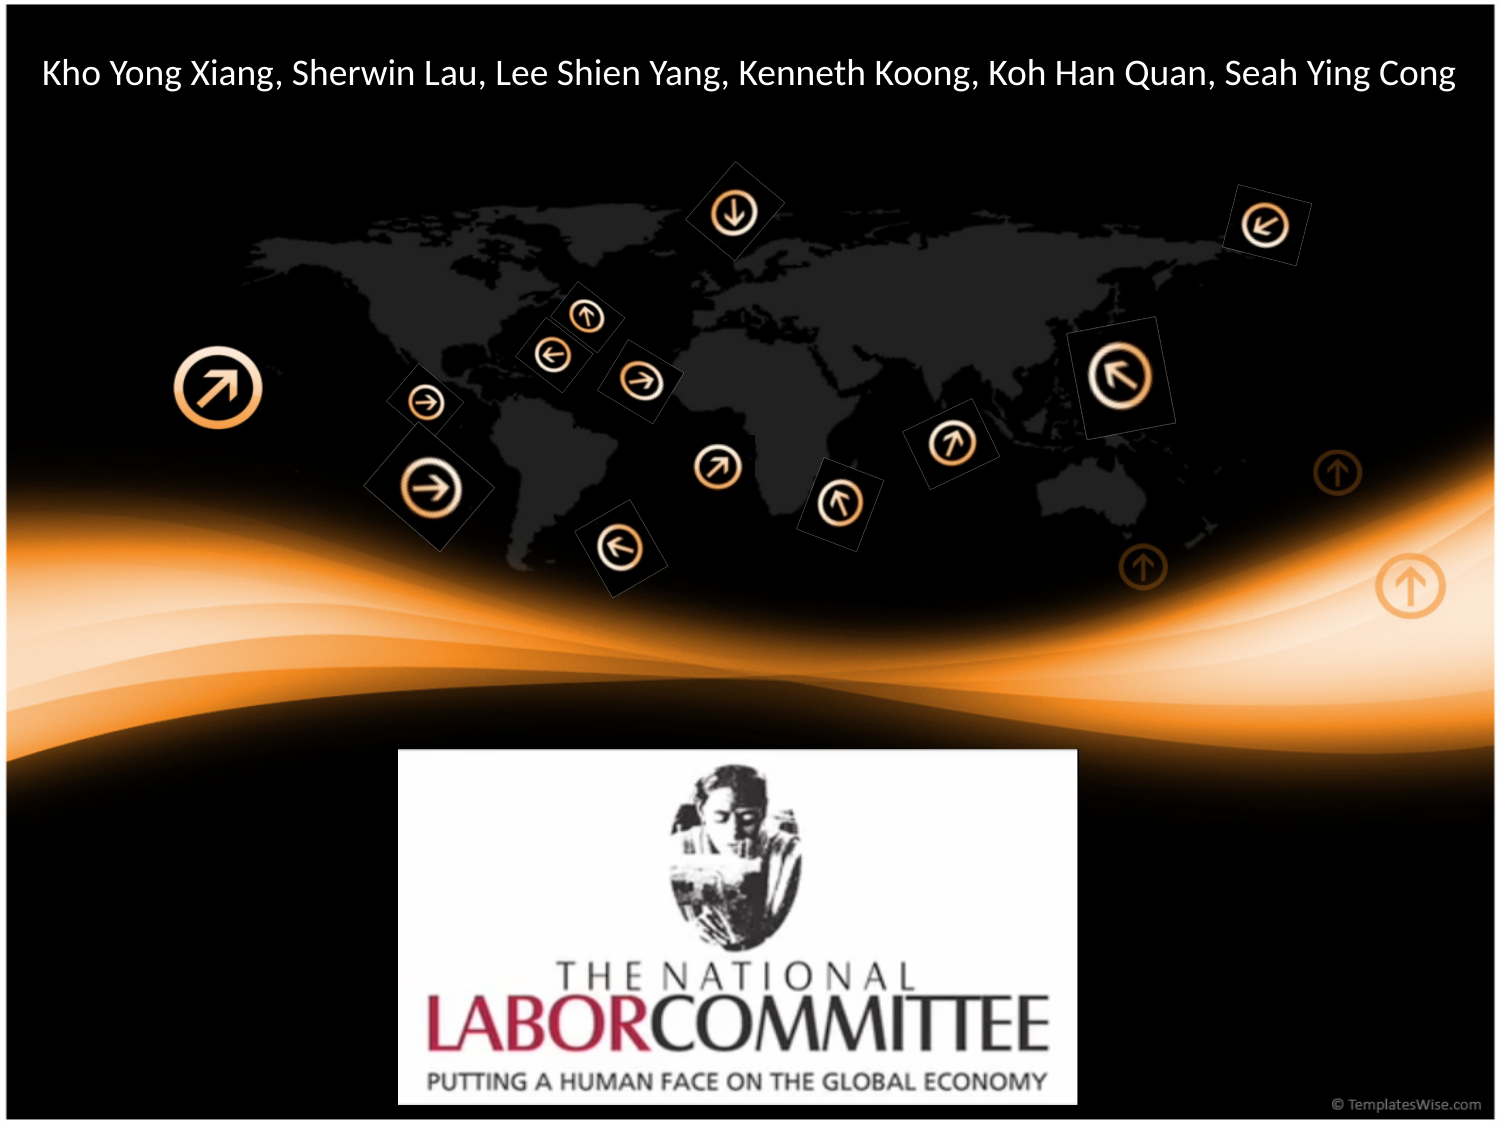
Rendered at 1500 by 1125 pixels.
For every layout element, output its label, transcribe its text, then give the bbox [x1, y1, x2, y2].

title Kho Yong Xiang, Sherwin Lau, Lee Shien Yang, Kenneth Koong, Koh Han Quan, Seah Ying Cong [0, 0, 1500, 141]
picture [0, 141, 1500, 1125]
